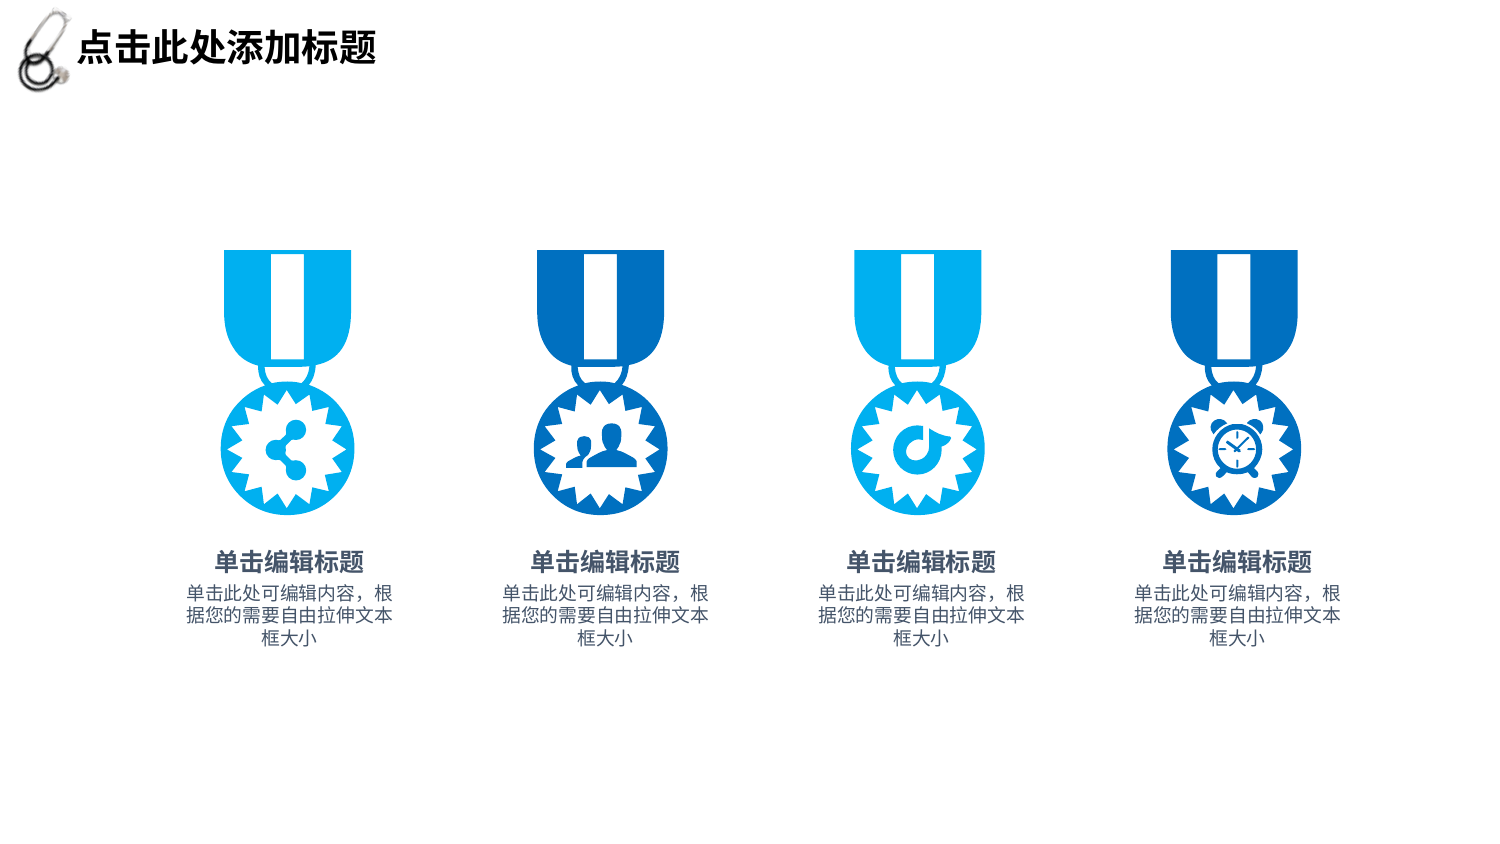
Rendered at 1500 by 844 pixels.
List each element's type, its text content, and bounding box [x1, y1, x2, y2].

text_box [566, 436, 592, 468]
text_box 点击此处添加标题 [87, 18, 393, 75]
text_box [265, 419, 307, 481]
text_box [1225, 436, 1250, 453]
text_box 单击此处可编辑内容，根据您的需要自由拉伸文本框大小 [1128, 581, 1347, 650]
text_box 单击此处可编辑内容，根据您的需要自由拉伸文本框大小 [180, 581, 399, 650]
text_box 单击编辑标题 [495, 546, 715, 577]
text_box 单击此处可编辑内容，根据您的需要自由拉伸文本框大小 [812, 581, 1031, 650]
text_box [1210, 419, 1228, 435]
text_box 单击编辑标题 [179, 546, 399, 577]
text_box [1212, 424, 1263, 479]
text_box [533, 250, 668, 516]
text_box [850, 250, 985, 516]
text_box 单击编辑标题 [811, 546, 1031, 577]
text_box 单击此处可编辑内容，根据您的需要自由拉伸文本框大小 [496, 581, 715, 650]
text_box [1247, 419, 1264, 435]
picture [0, 0, 103, 109]
text_box [586, 423, 637, 468]
text_box 单击编辑标题 [1127, 546, 1347, 577]
text_box [1167, 250, 1302, 516]
text_box [220, 250, 355, 516]
text_box [893, 425, 952, 475]
